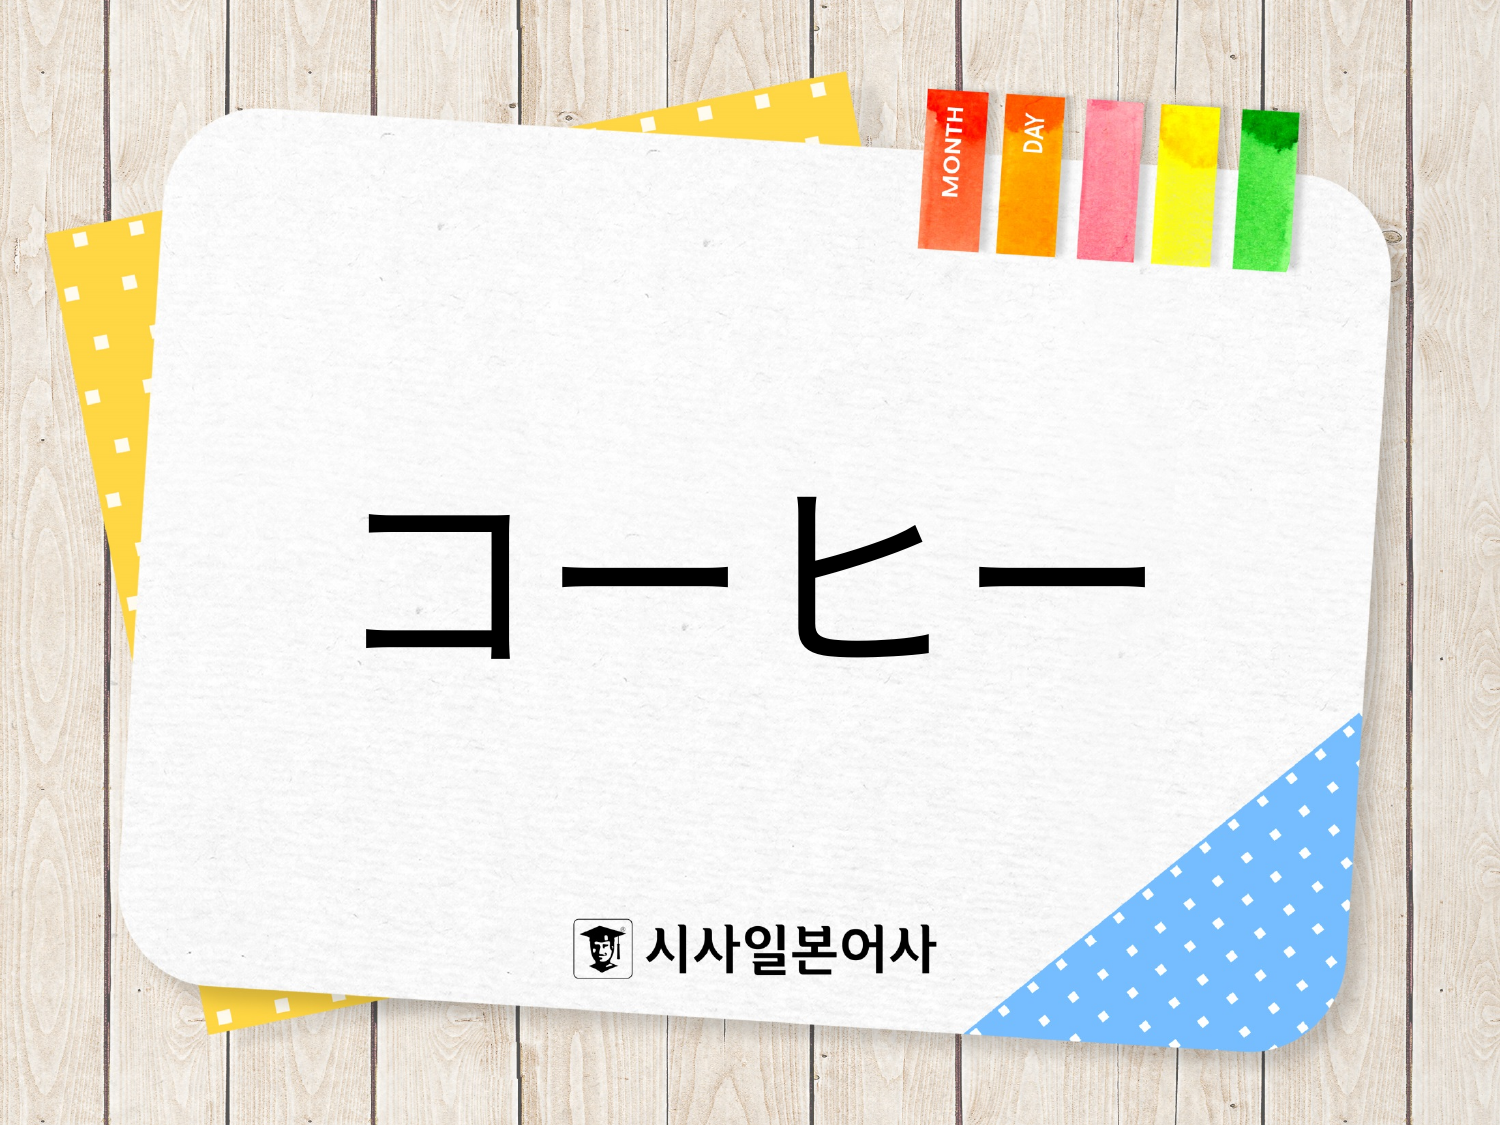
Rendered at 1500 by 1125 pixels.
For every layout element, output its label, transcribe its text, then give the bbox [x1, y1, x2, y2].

picture [0, 0, 1500, 1125]
title コーヒー [75, 338, 1425, 811]
